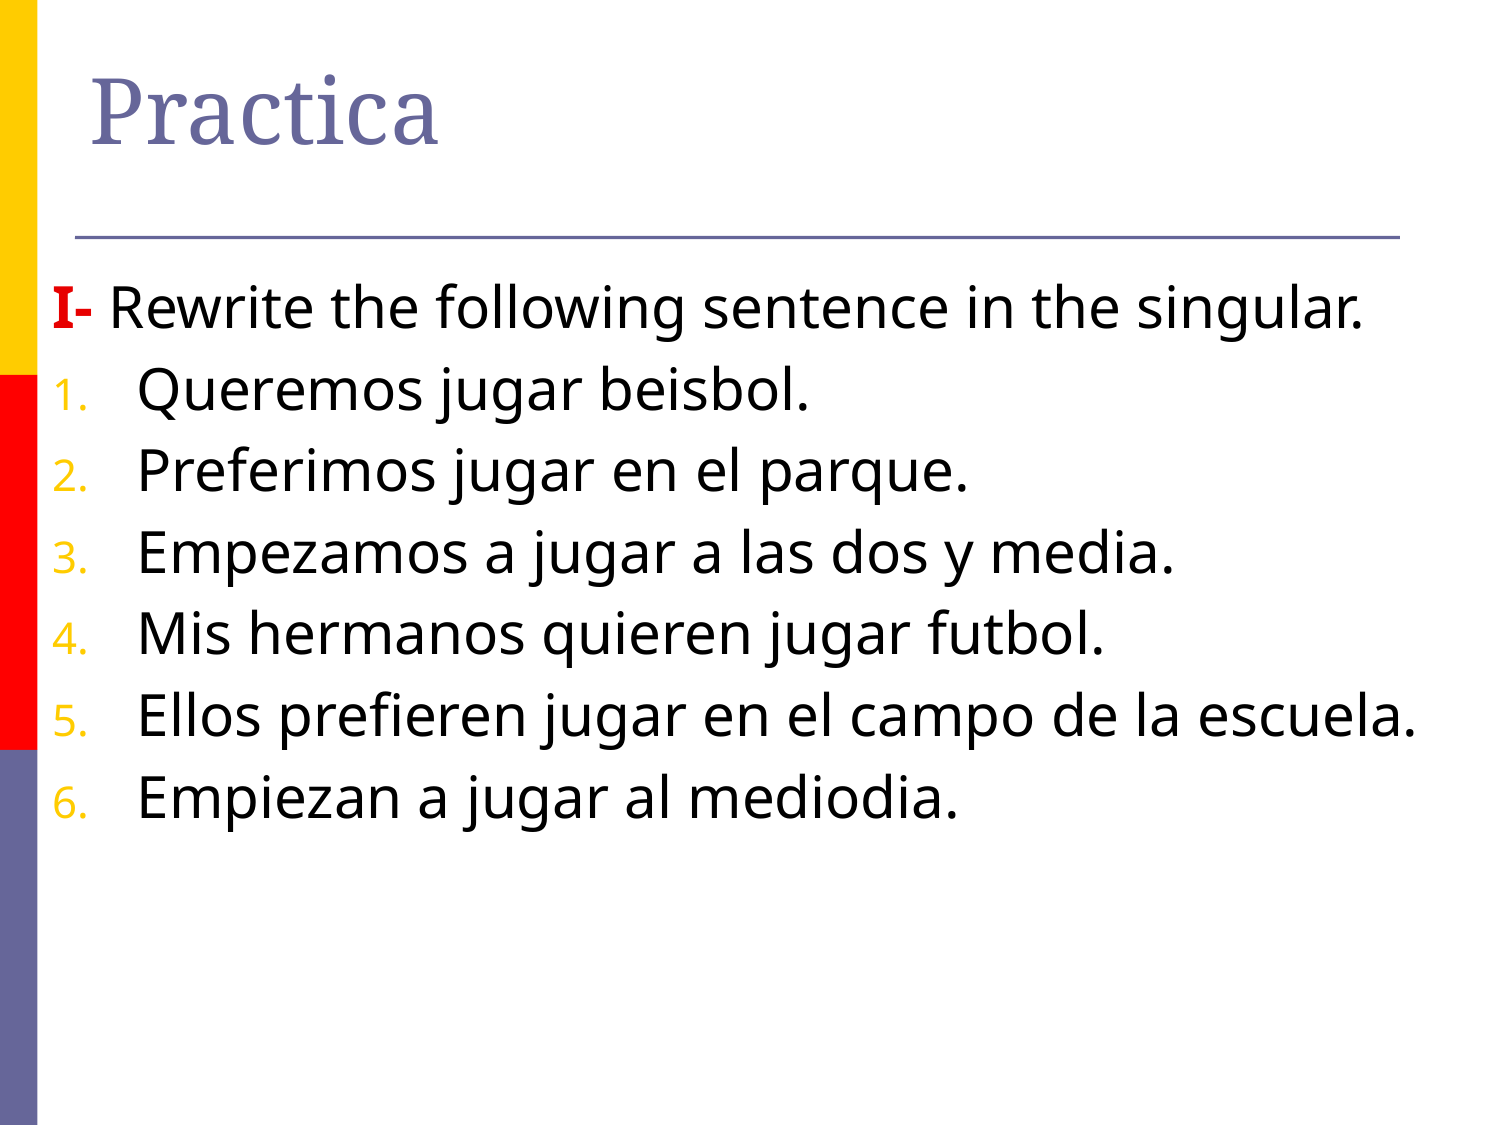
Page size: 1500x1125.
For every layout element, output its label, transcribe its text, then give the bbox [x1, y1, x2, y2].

text_box I- Rewrite the following sentence in the singular. Queremos jugar beisbol. Preferimos jugar en el parque. Empezamos a jugar a las dos y media. Mis hermanos quieren jugar futbol. Ellos prefieren jugar en el campo de la escuela. Empiezan a jugar al mediodia. [37, 262, 1463, 1006]
text_box Practica [74, 45, 1425, 233]
